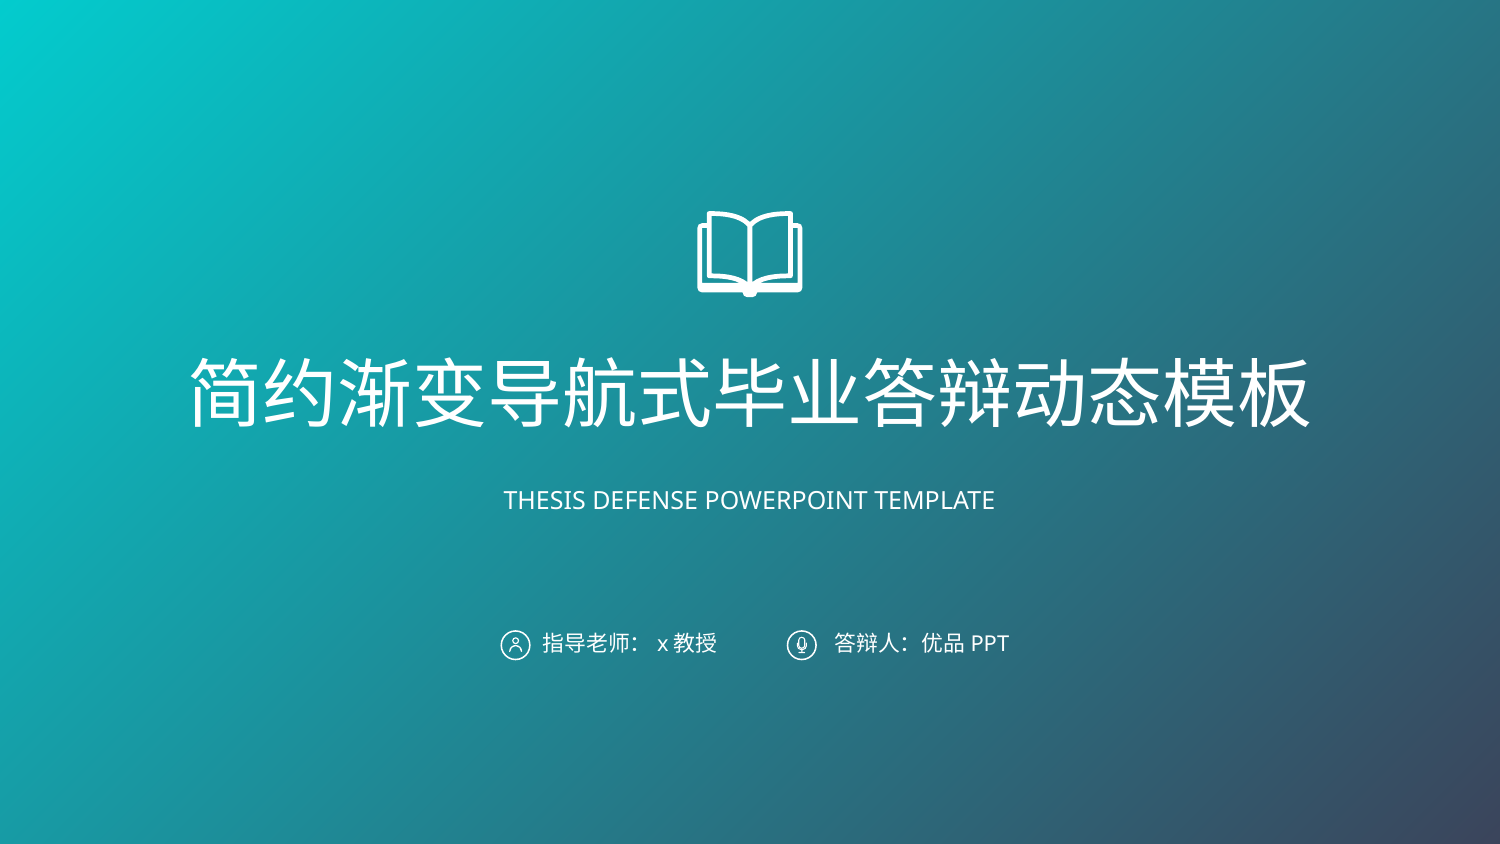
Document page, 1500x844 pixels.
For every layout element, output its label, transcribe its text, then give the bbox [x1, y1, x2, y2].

text_box [697, 211, 803, 298]
text_box THESIS DEFENSE POWERPOINT TEMPLATE [417, 481, 1083, 518]
text_box 指导老师：x教授 [528, 622, 732, 664]
text_box 简约渐变导航式毕业答辩动态模板 [159, 338, 1341, 444]
text_box 答辩人：优品PPT [820, 622, 1024, 664]
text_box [787, 630, 817, 660]
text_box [500, 630, 531, 660]
